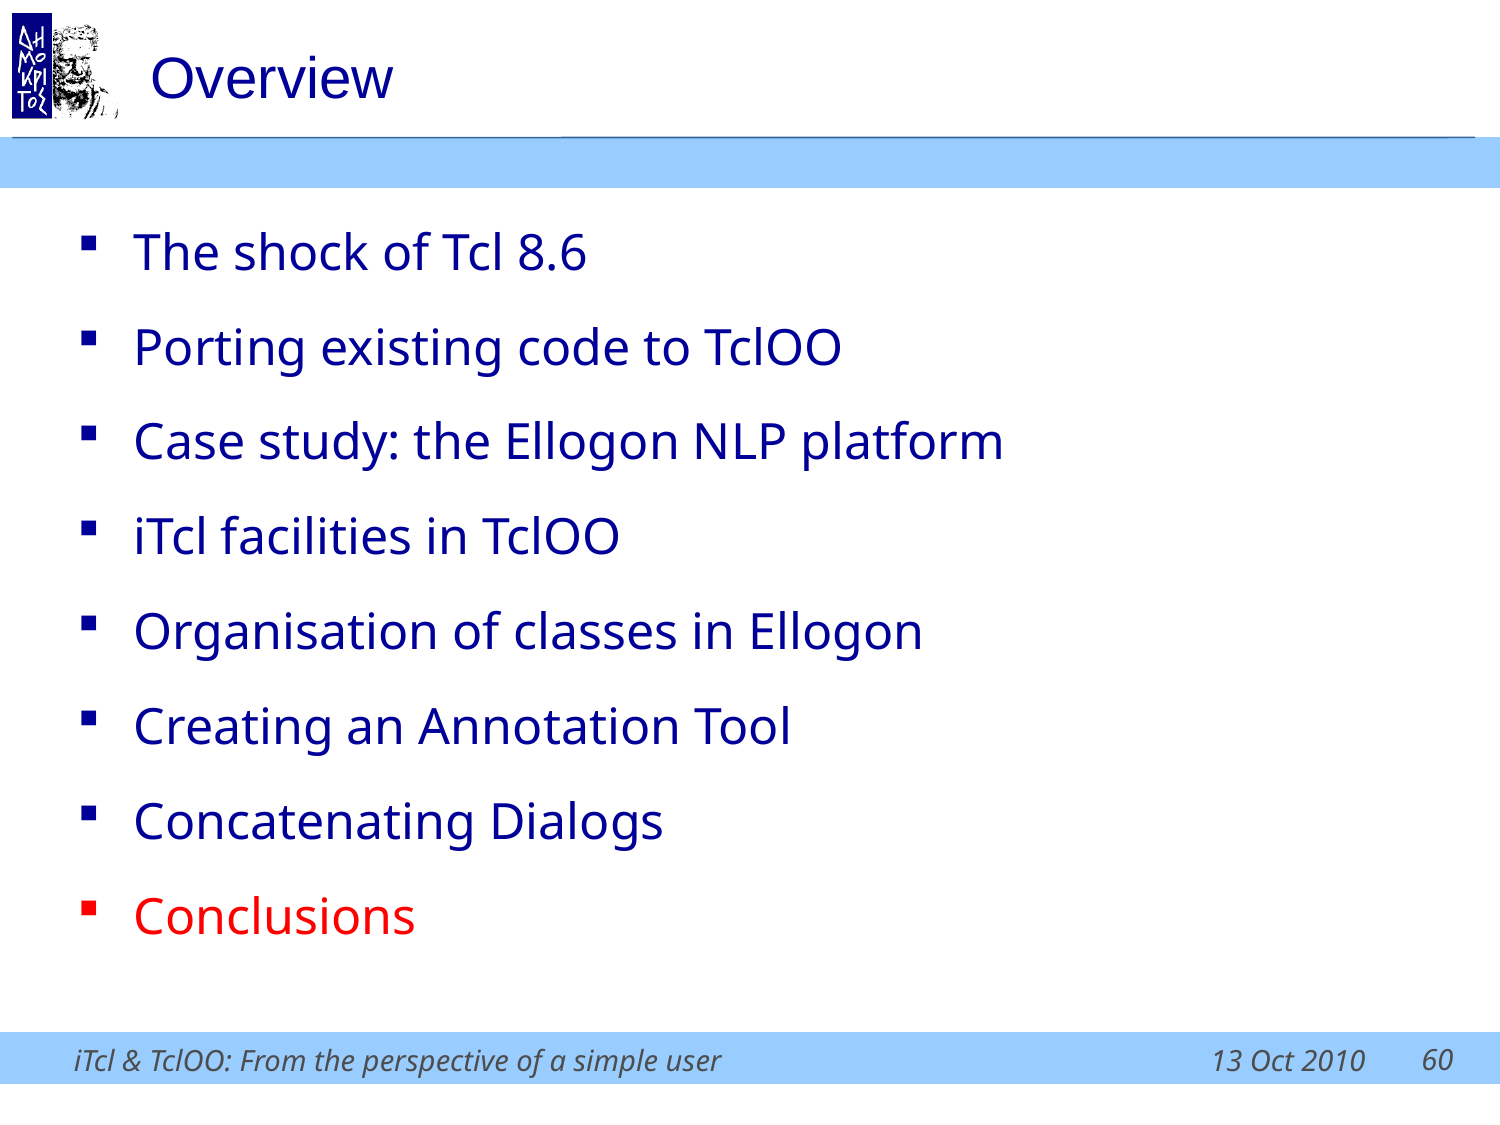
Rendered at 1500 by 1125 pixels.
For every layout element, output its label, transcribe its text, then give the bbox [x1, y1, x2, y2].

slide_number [1190, 1034, 1381, 1086]
title Overview [135, 12, 1476, 138]
slide_number 60 [1399, 1033, 1476, 1084]
list The shock of Tcl 8.6 Porting existing code to TclOO Case study: the Ellogon NLP platform iTcl facilities in TclOO Organisation of classes in Ellogon Creating an Annotation Tool Concatenating Dialogs Conclusions [62, 212, 1438, 1001]
footer iTcl & TclOO: From the perspective of a simple user [58, 1034, 1190, 1086]
picture [11, 13, 118, 120]
